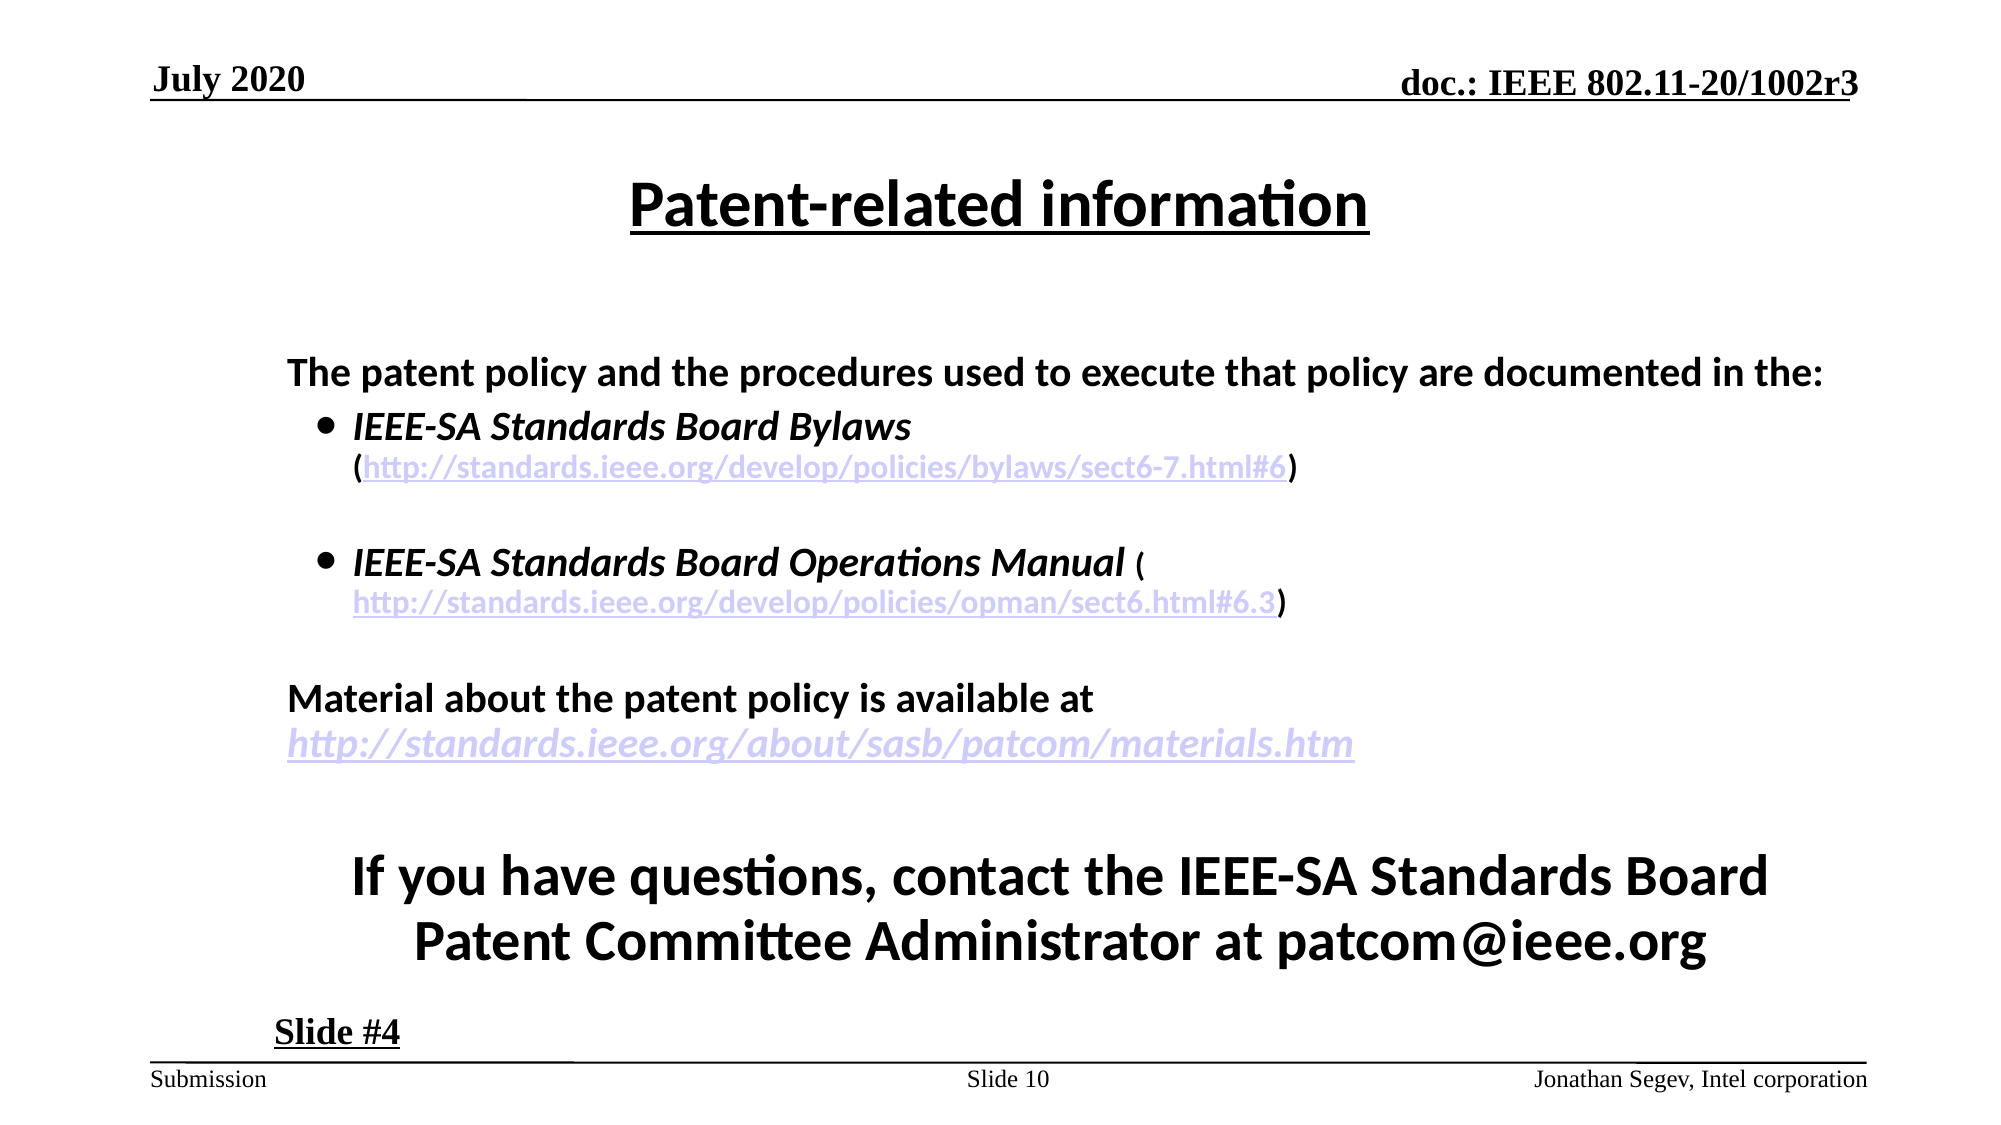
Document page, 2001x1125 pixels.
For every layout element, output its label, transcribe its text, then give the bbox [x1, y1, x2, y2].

title Patent-related information [149, 112, 1850, 288]
text_box Slide #4 [259, 999, 416, 1060]
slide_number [152, 54, 563, 100]
footer Jonathan Segev, Intel corporation [1171, 1061, 1869, 1093]
list The patent policy and the procedures used to execute that policy are documented in the: IEEE-SA Standards Board Bylaws (http://standards.ieee.org/develop/policies/bylaws/sect6-7.html#6) IEEE-SA Standards Board Operations Manual (http://standards.ieee.org/develop/policies/opman/sect6.html#6.3) Material about the patent policy is available at http://standards.ieee.org/about/sasb/patcom/materials.htm If you have questions, contact the IEEE-SA Standards Board Patent Committee Administrator at patcom@ieee.org [149, 324, 1850, 1000]
slide_number Slide 10 [950, 1061, 1067, 1123]
